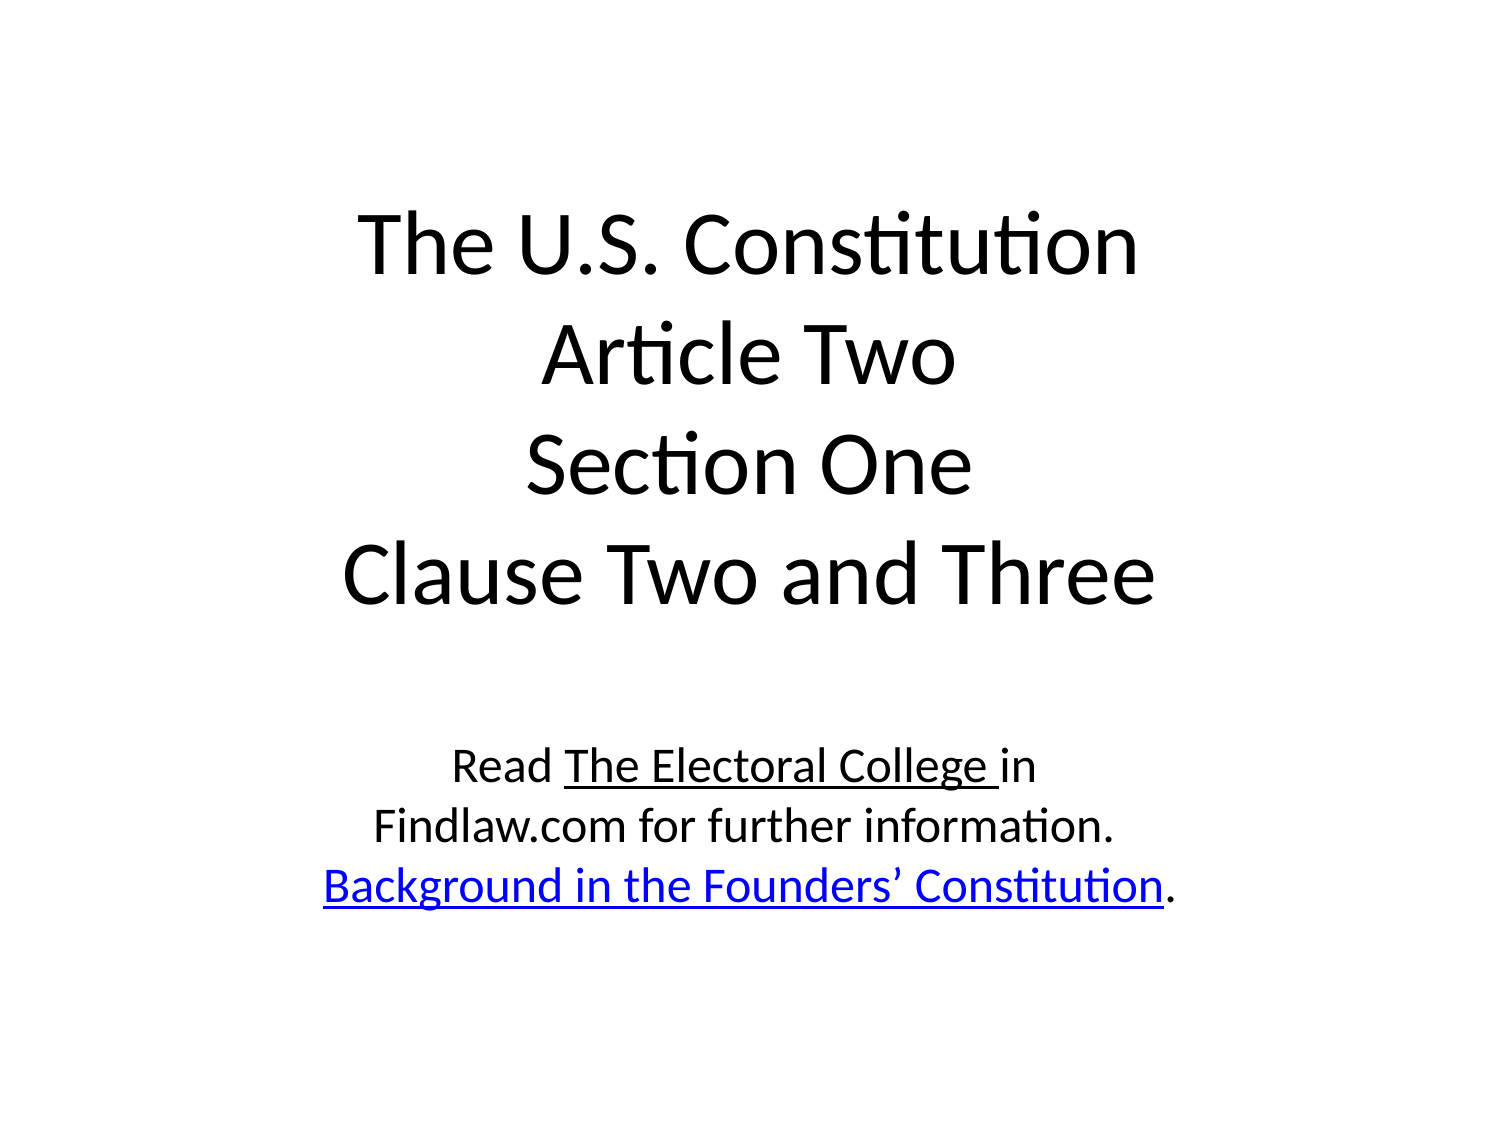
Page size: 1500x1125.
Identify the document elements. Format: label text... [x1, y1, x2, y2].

title The U.S. Constitution Article Two Section One Clause Two and Three Read The Electoral College in Findlaw.com for further information. Background in the Founders’ Constitution. [74, 44, 1426, 1051]
